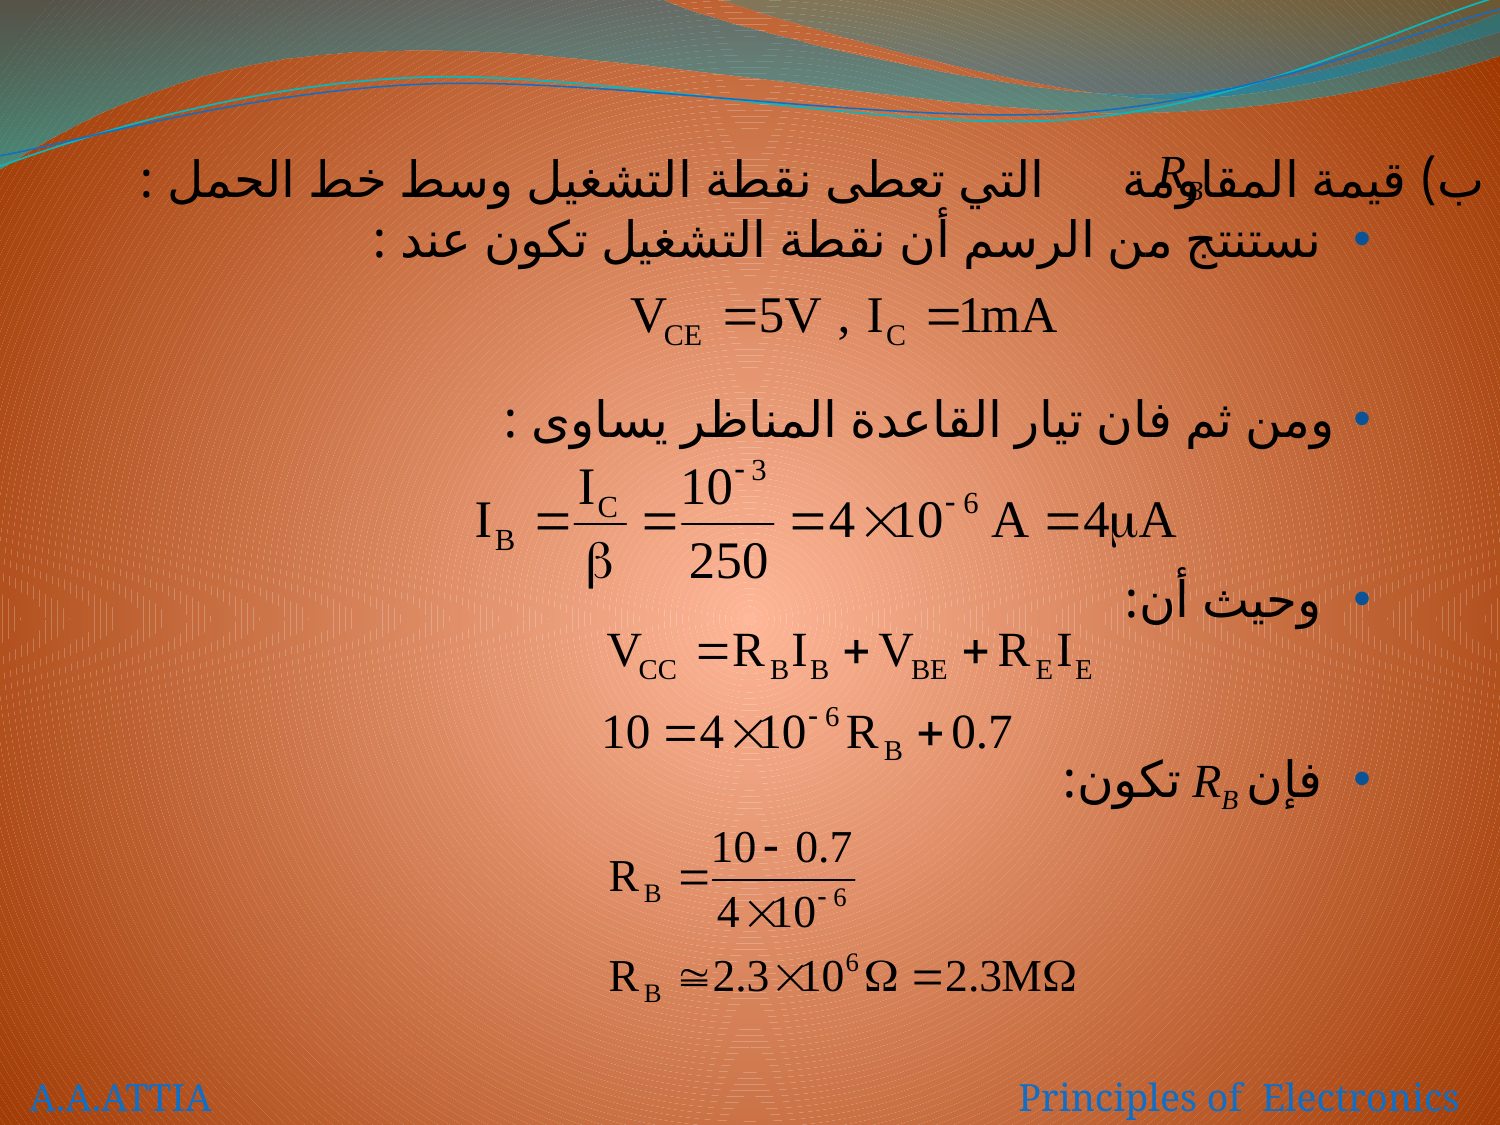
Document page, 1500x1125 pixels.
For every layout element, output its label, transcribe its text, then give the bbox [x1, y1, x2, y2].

text_box [1142, 142, 1217, 219]
text_box [622, 359, 1067, 364]
text_box [463, 452, 1187, 606]
text_box [1085, 824, 1089, 996]
text_box [468, 600, 1184, 604]
text_box [615, 283, 1075, 369]
text_box ب) قيمة المقاومة التي تعطى نقطة التشغيل وسط خط الحمل : نستنتج من الرسم أن نقطة التشغيل تكون عند : ومن ثم فان تيار القاعدة المناظر يساوى : وحيث أن: فإن تكون: [0, 140, 1500, 996]
text_box [1177, 751, 1252, 827]
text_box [1183, 749, 1248, 818]
text_box [0, 0, 1500, 75]
text_box [460, 447, 1191, 610]
text_box [618, 288, 1071, 366]
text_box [466, 445, 1187, 600]
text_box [621, 280, 1070, 359]
text_box [1150, 209, 1210, 213]
text_box [593, 624, 1108, 782]
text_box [598, 620, 1104, 769]
text_box [595, 823, 601, 996]
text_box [601, 820, 1085, 1015]
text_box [1148, 140, 1213, 209]
text_box [600, 769, 1102, 776]
text_box [1185, 818, 1245, 822]
text_box [1145, 147, 1213, 215]
text_box A.A.ATTIA Principles of Electronics [14, 1066, 1478, 1125]
text_box [1180, 756, 1248, 824]
text_box [603, 769, 1099, 773]
